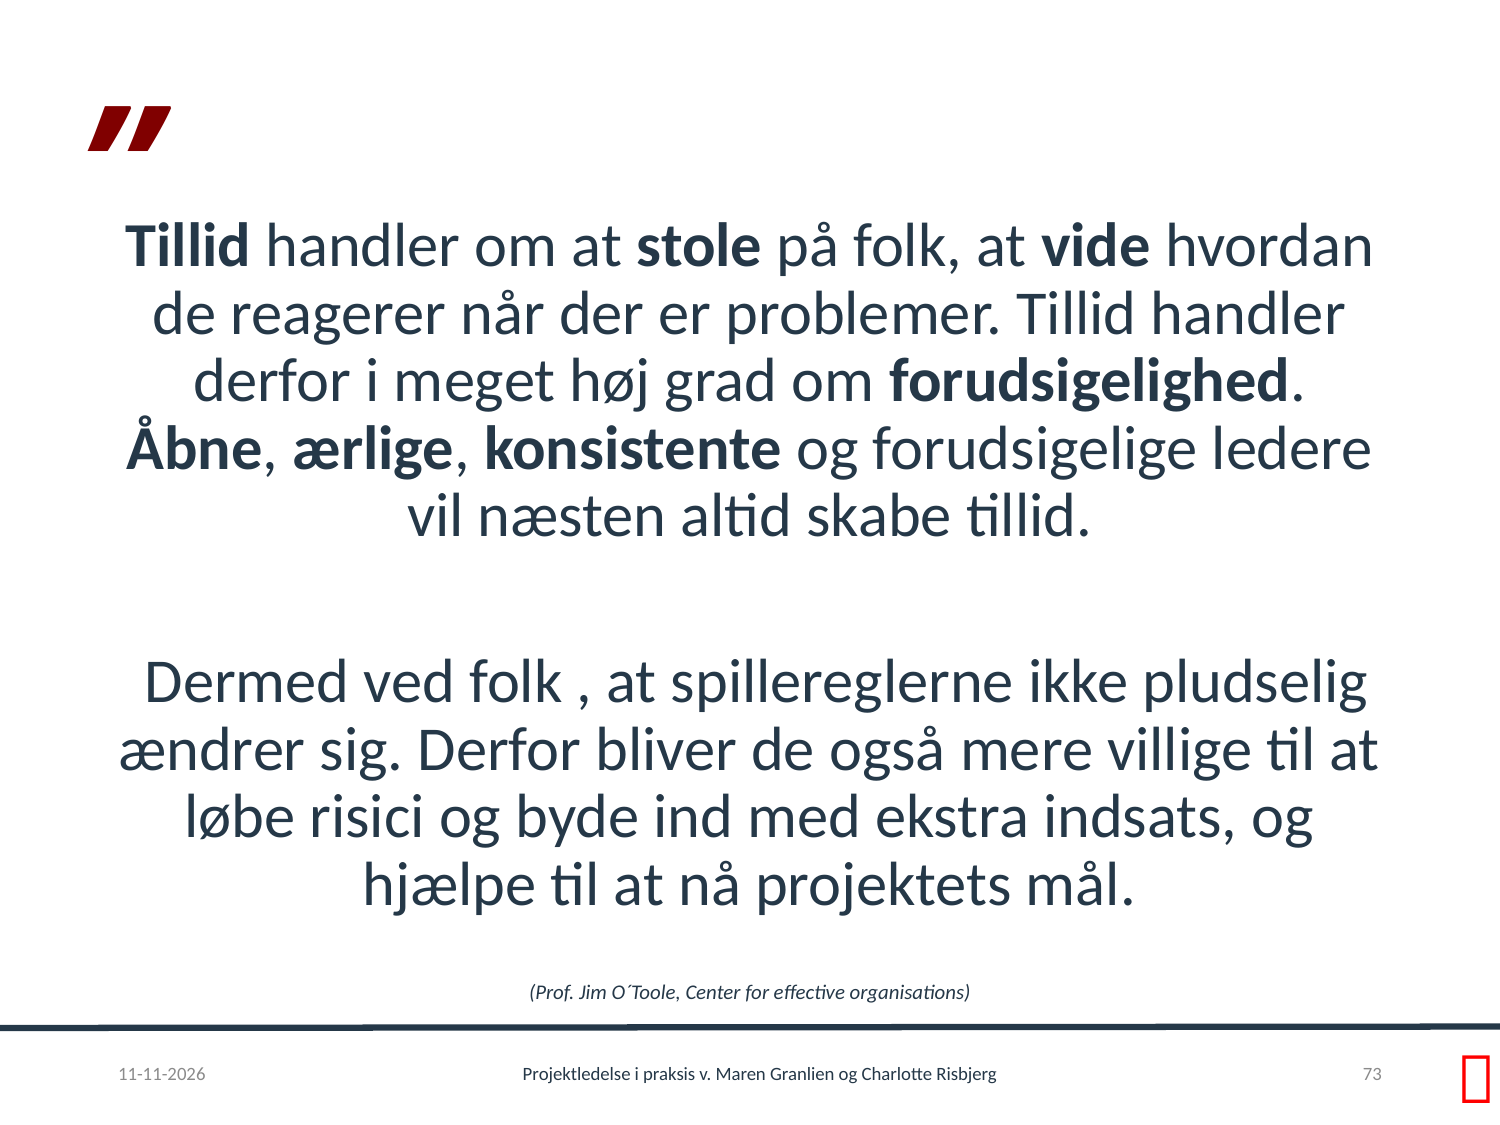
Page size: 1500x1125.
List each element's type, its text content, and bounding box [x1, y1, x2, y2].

slide_number 73 [1281, 1042, 1397, 1103]
text_box ” [63, 46, 173, 281]
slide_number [103, 1042, 252, 1103]
text_box  [1441, 1029, 1500, 1124]
list Tillid handler om at stole på folk, at vide hvordan de reagerer når der er problemer. Tillid handler derfor i meget høj grad om forudsigelighed. Åbne, ærlige, konsistente og forudsigelige ledere vil næsten altid skabe tillid. Dermed ved folk , at spillereglerne ikke pludselig ændrer sig. Derfor bliver de også mere villige til at løbe risici og byde ind med ekstra indsats, og hjælpe til at nå projektets mål. (Prof. Jim O´Toole, Center for effective organisations) [103, 114, 1397, 844]
footer Projektledelse i praksis v. Maren Granlien og Charlotte Risbjerg [265, 1042, 1254, 1103]
